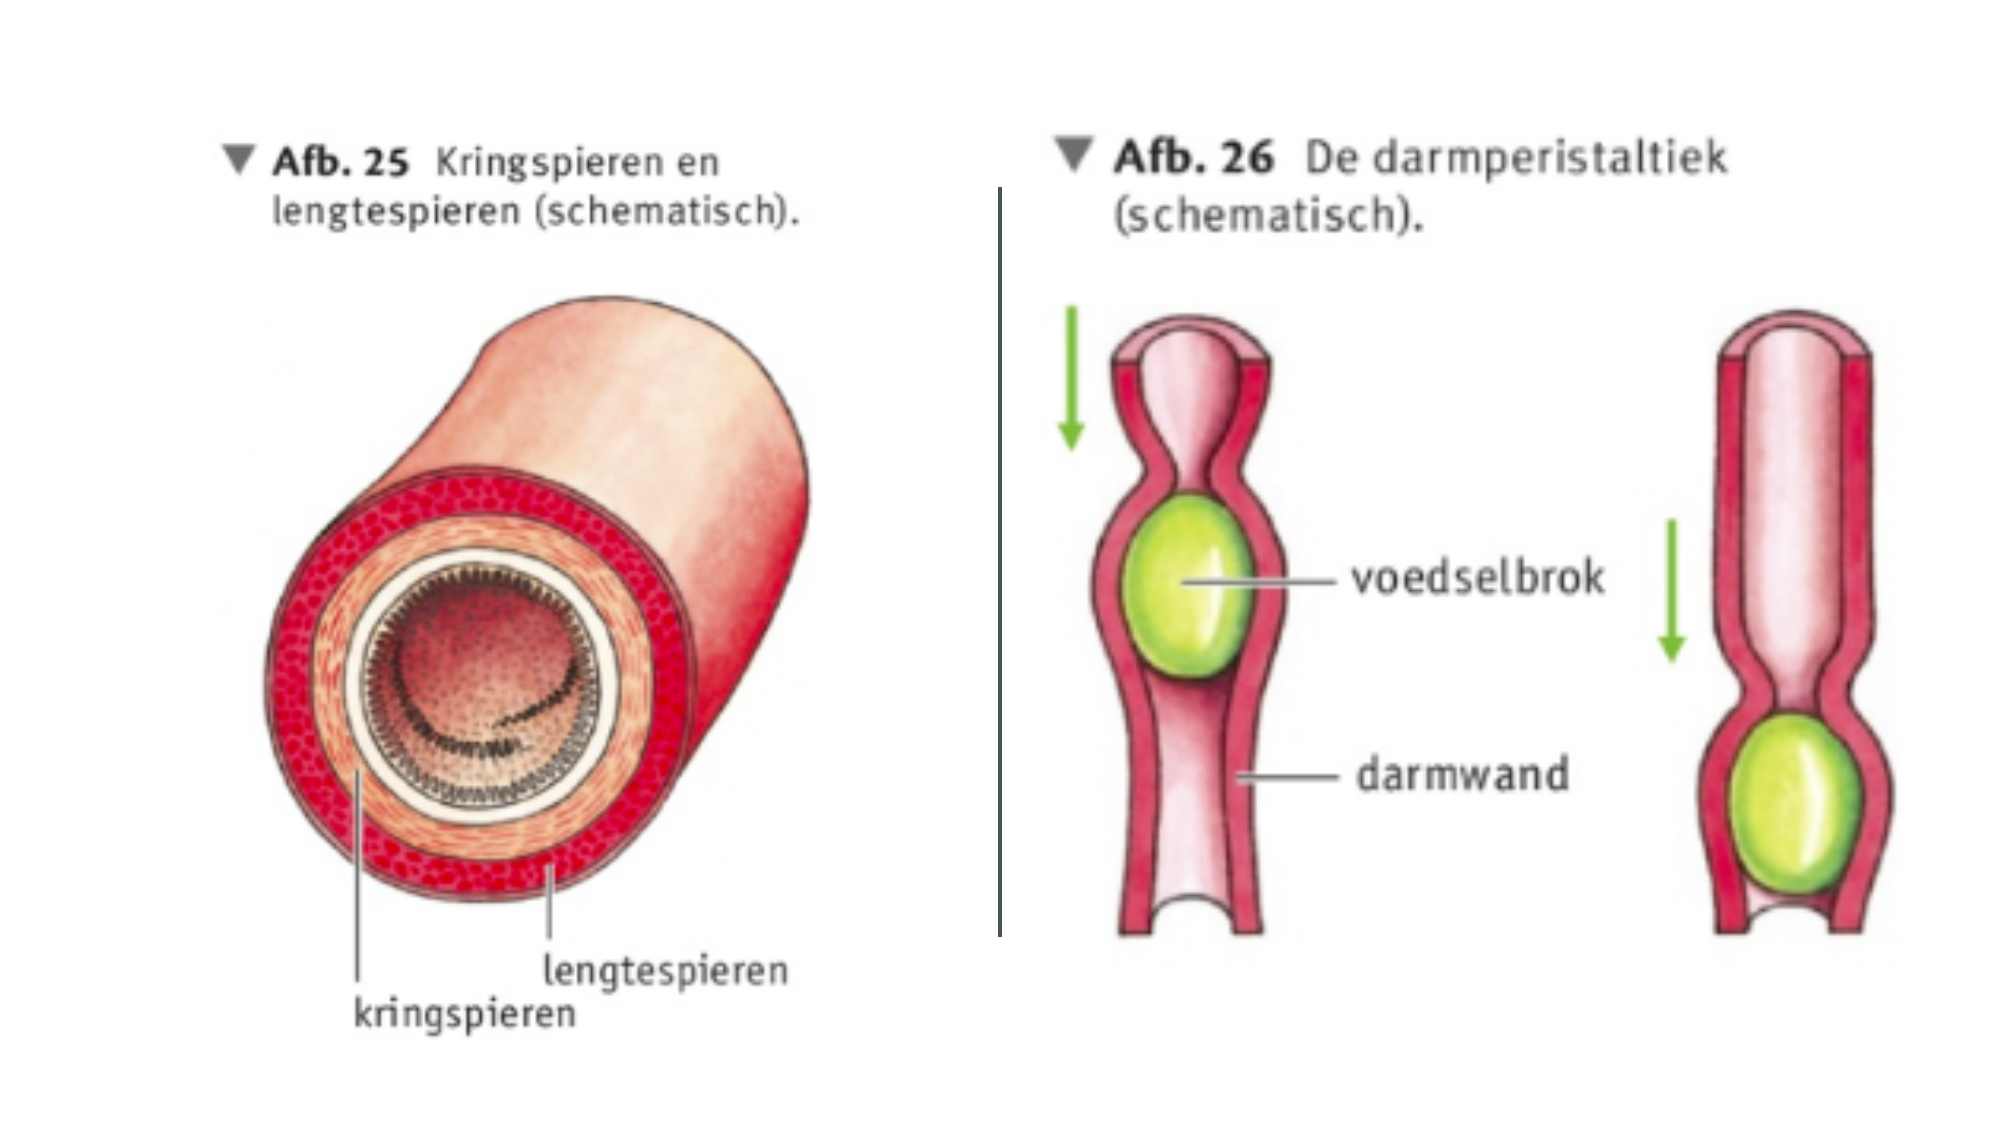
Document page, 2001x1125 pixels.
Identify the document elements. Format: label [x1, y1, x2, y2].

list [211, 129, 835, 1056]
picture [1034, 129, 1945, 999]
